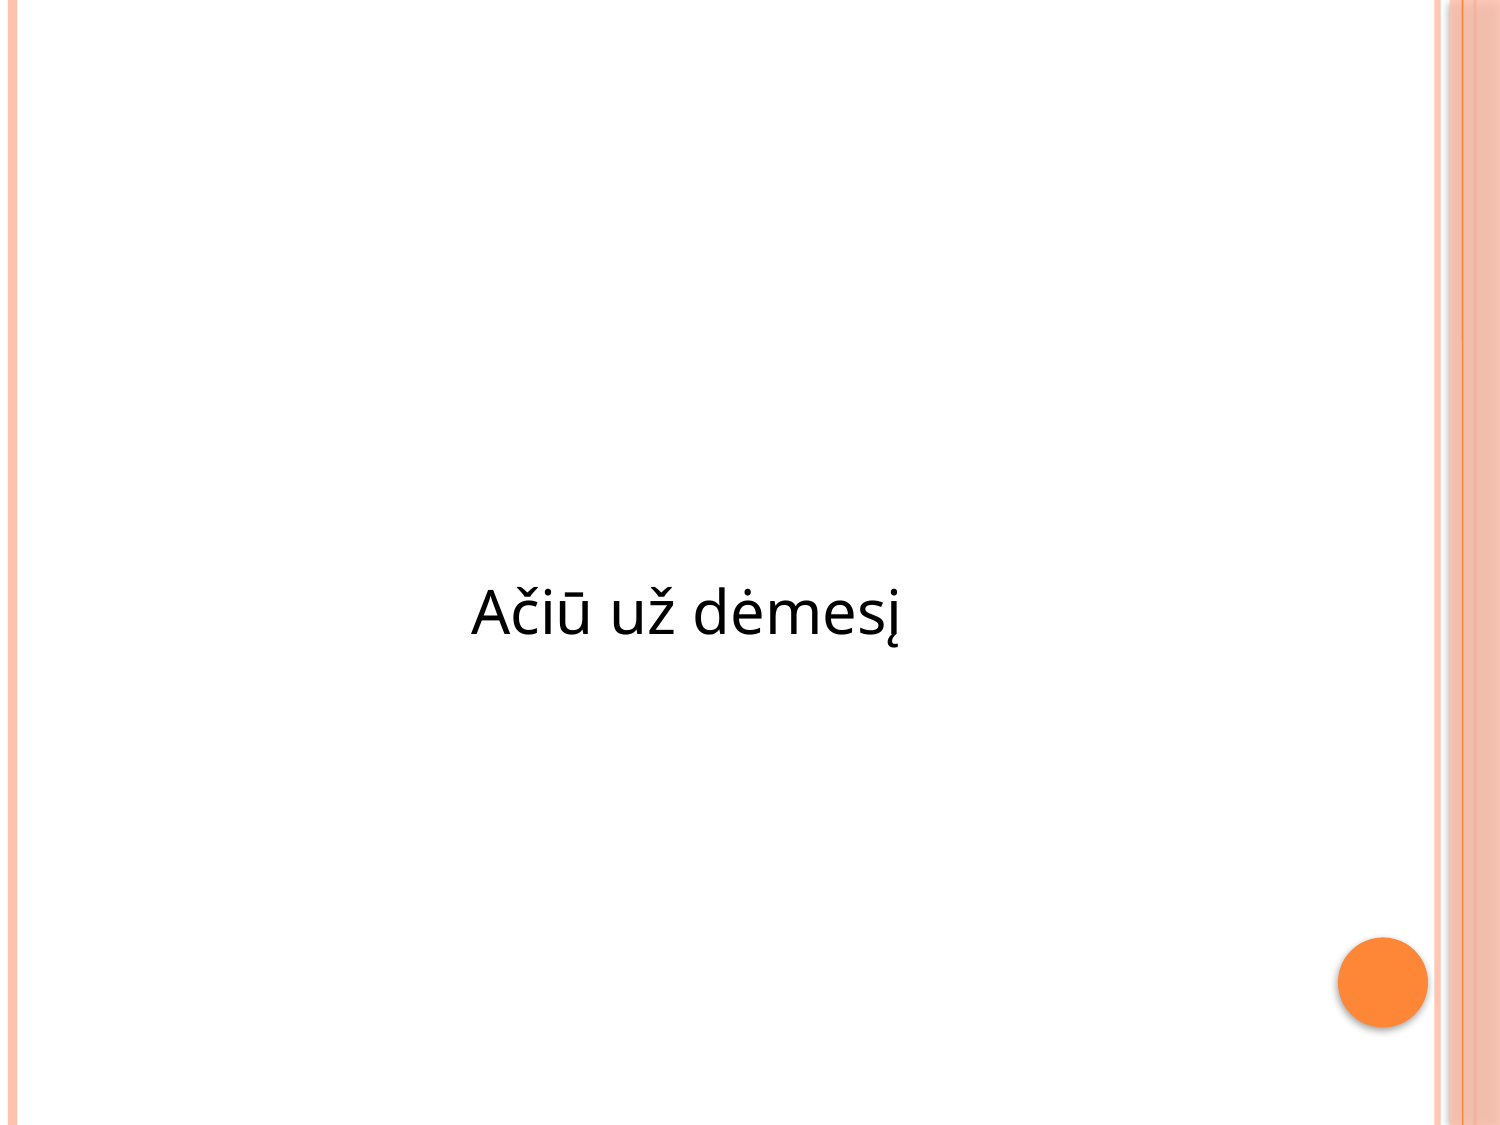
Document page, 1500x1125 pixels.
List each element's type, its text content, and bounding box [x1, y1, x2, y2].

title Ačiū už dėmesį [75, 45, 1300, 728]
